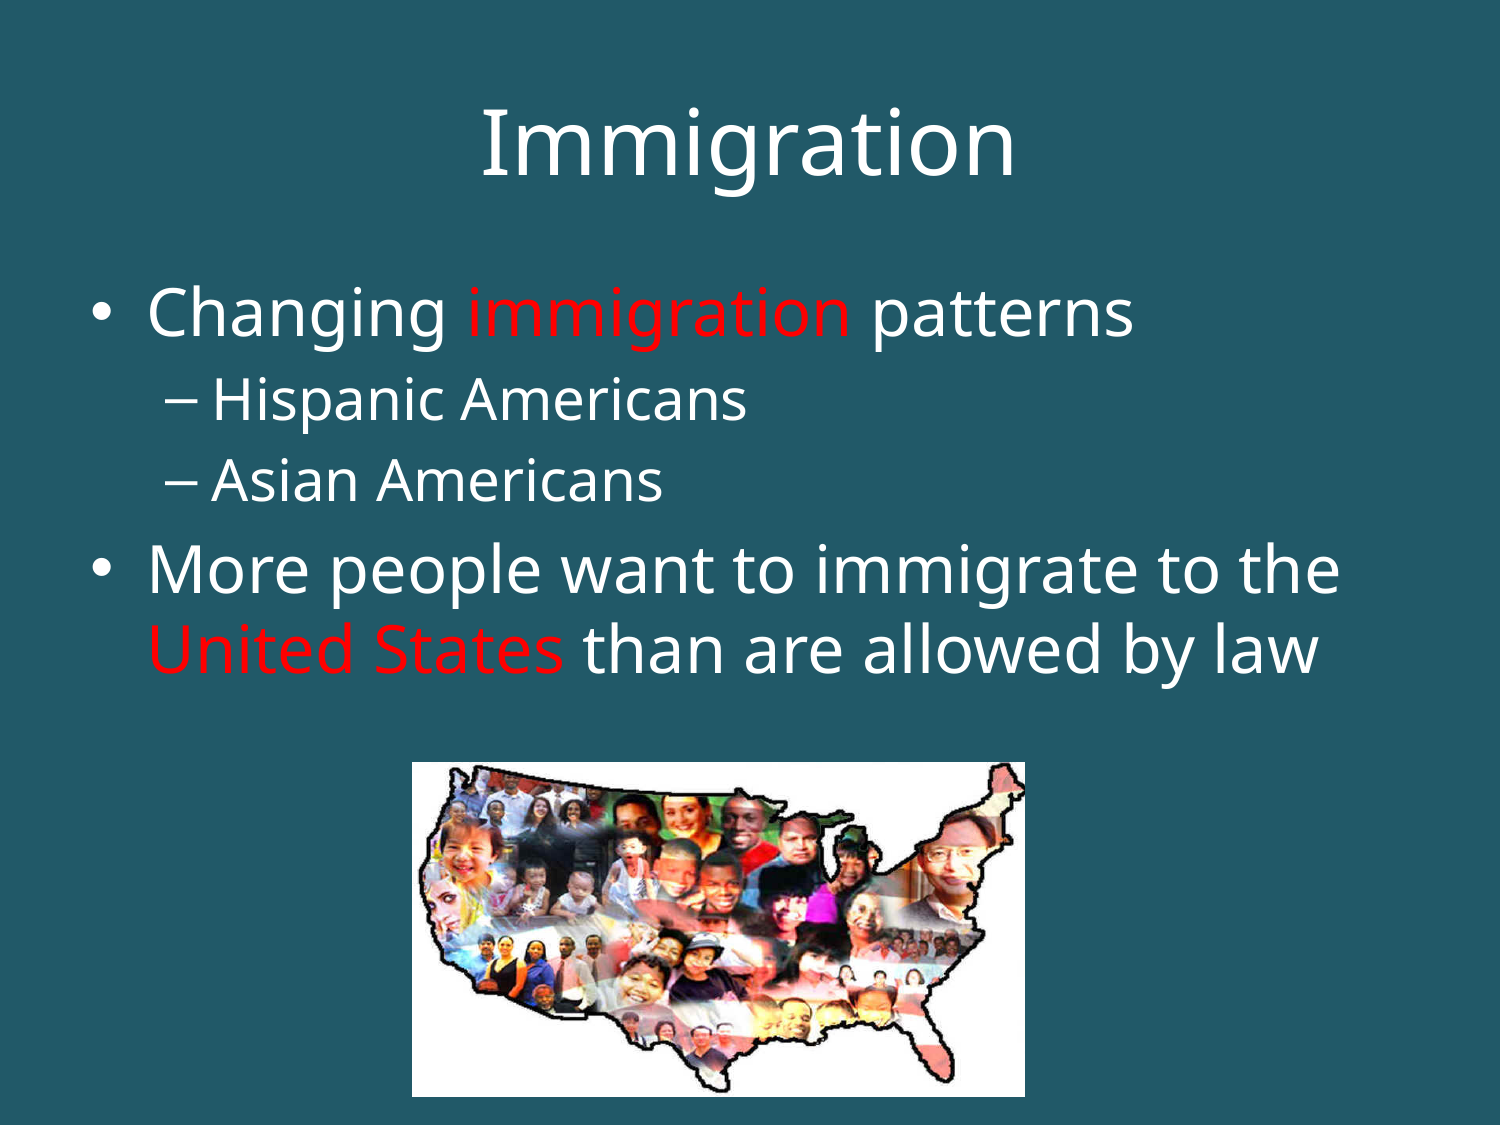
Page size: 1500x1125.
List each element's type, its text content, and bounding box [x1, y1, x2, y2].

title Immigration [75, 45, 1425, 233]
picture [412, 762, 1026, 1097]
list Changing immigration patterns Hispanic Americans Asian Americans More people want to immigrate to the United States than are allowed by law [75, 262, 1425, 1005]
